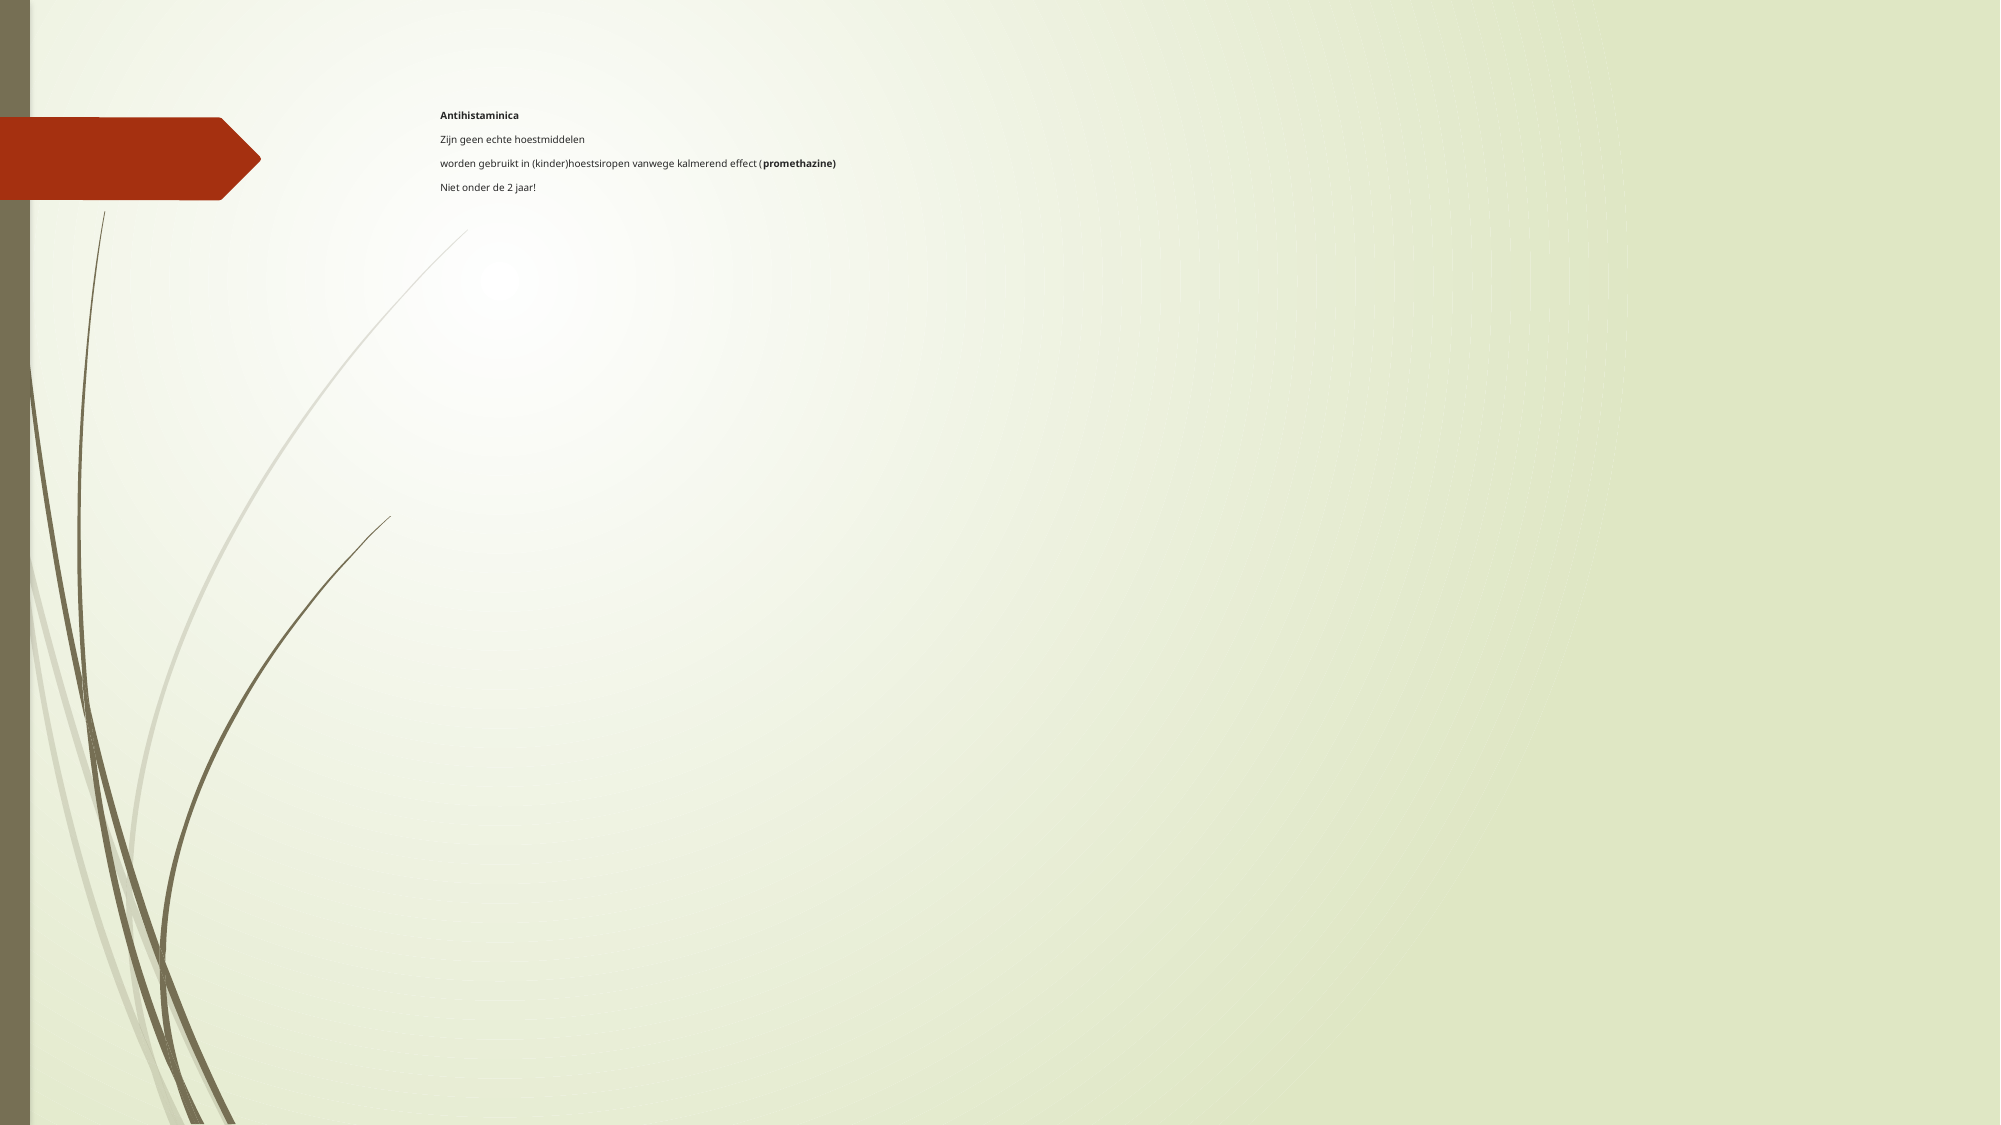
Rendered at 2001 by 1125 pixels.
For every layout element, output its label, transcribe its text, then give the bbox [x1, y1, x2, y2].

title Antihistaminica Zijn geen echte hoestmiddelen worden gebruikt in (kinder)hoestsiropen vanwege kalmerend effect (promethazine) Niet onder de 2 jaar! [425, 102, 1888, 228]
